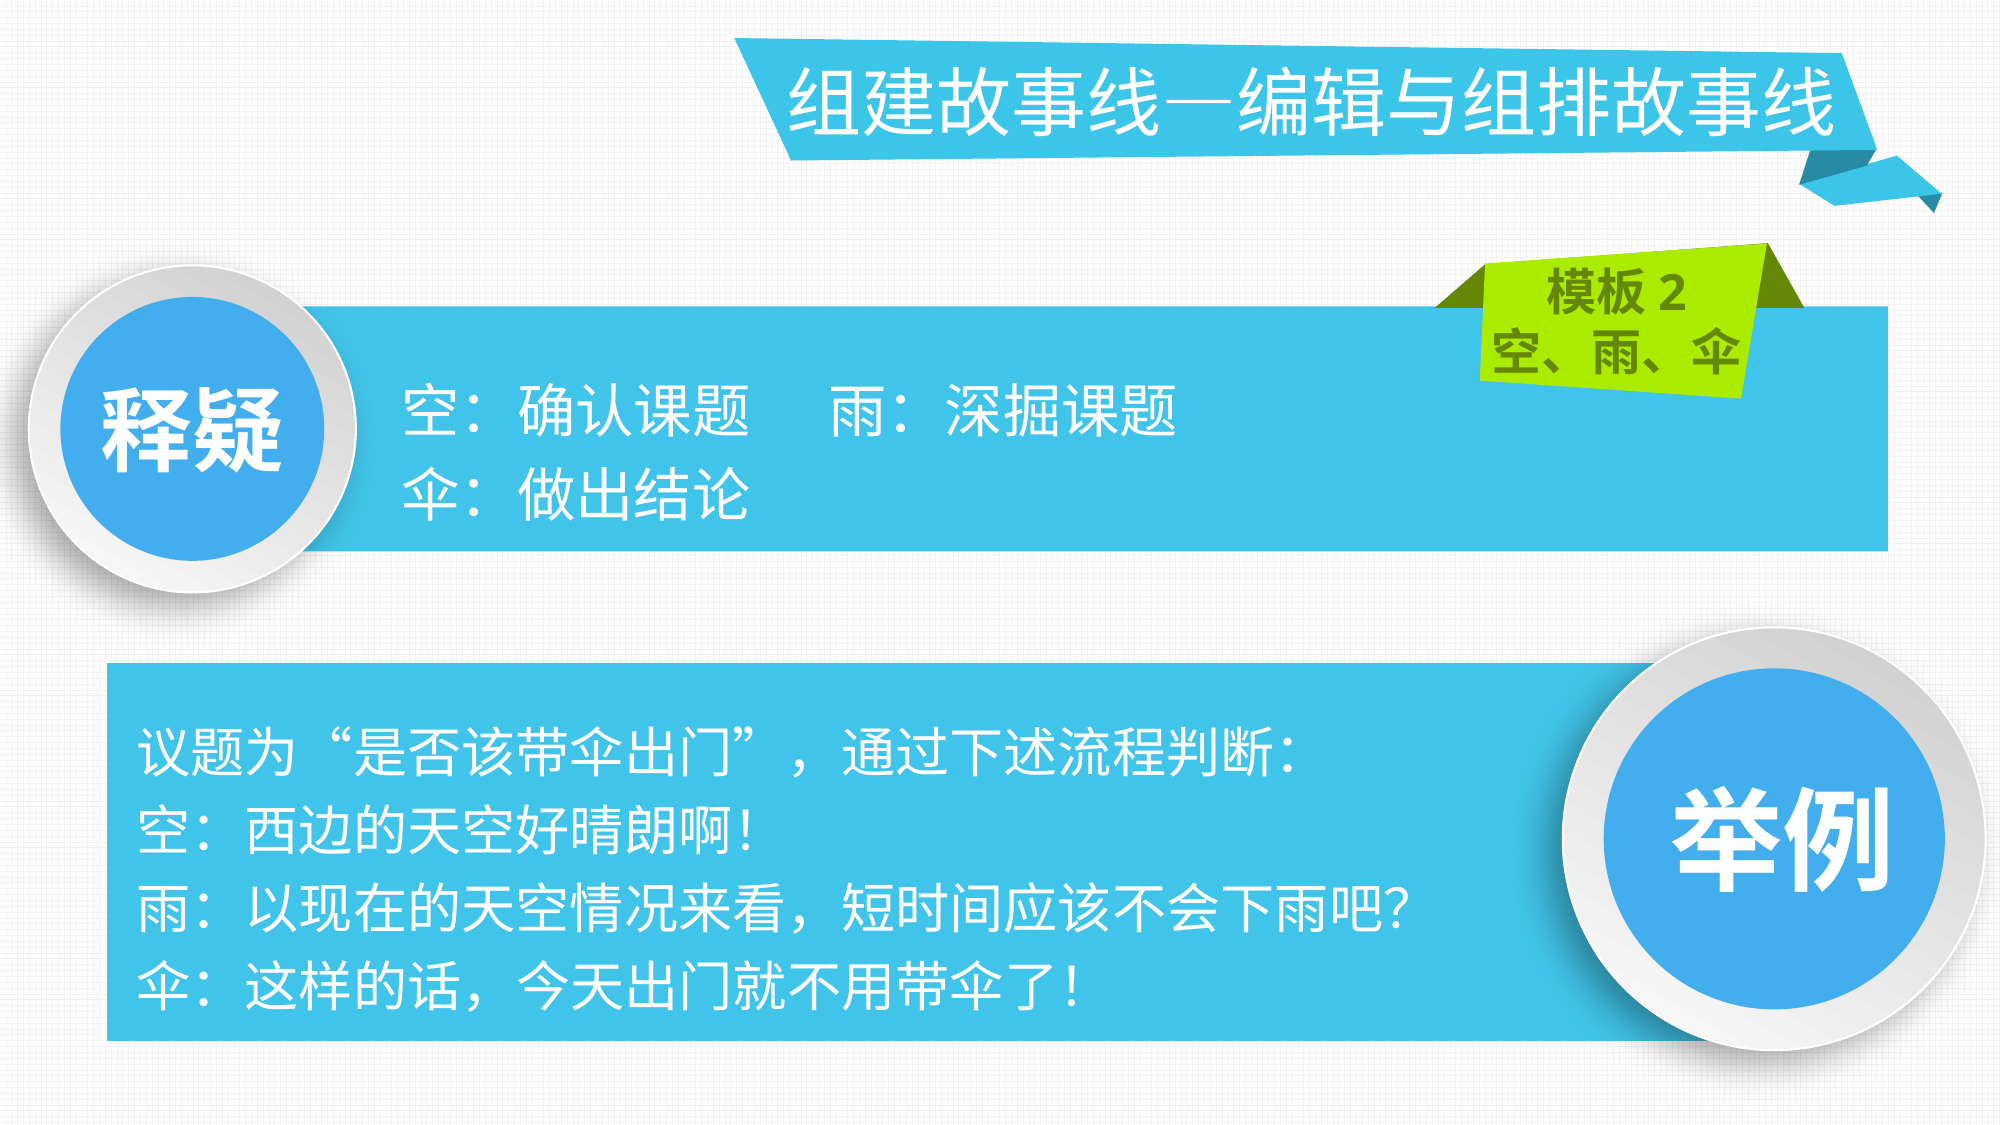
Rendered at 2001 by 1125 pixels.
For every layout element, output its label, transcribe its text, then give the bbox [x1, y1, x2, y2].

text_box [106, 662, 1562, 1042]
text_box [356, 305, 1889, 552]
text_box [1562, 627, 1986, 1051]
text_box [28, 265, 356, 593]
text_box 空：确认课题 雨：深掘课题 伞：做出结论 [386, 352, 1889, 536]
text_box 议题为“是否该带伞出门”，通过下述流程判断： 空：西边的天空好晴朗啊！ 雨：以现在的天空情况来看，短时间应该不会下雨吧？ 伞：这样的话，今天出门就不用带伞了！ [121, 697, 1562, 1025]
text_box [1434, 243, 1805, 399]
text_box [734, 38, 1945, 214]
